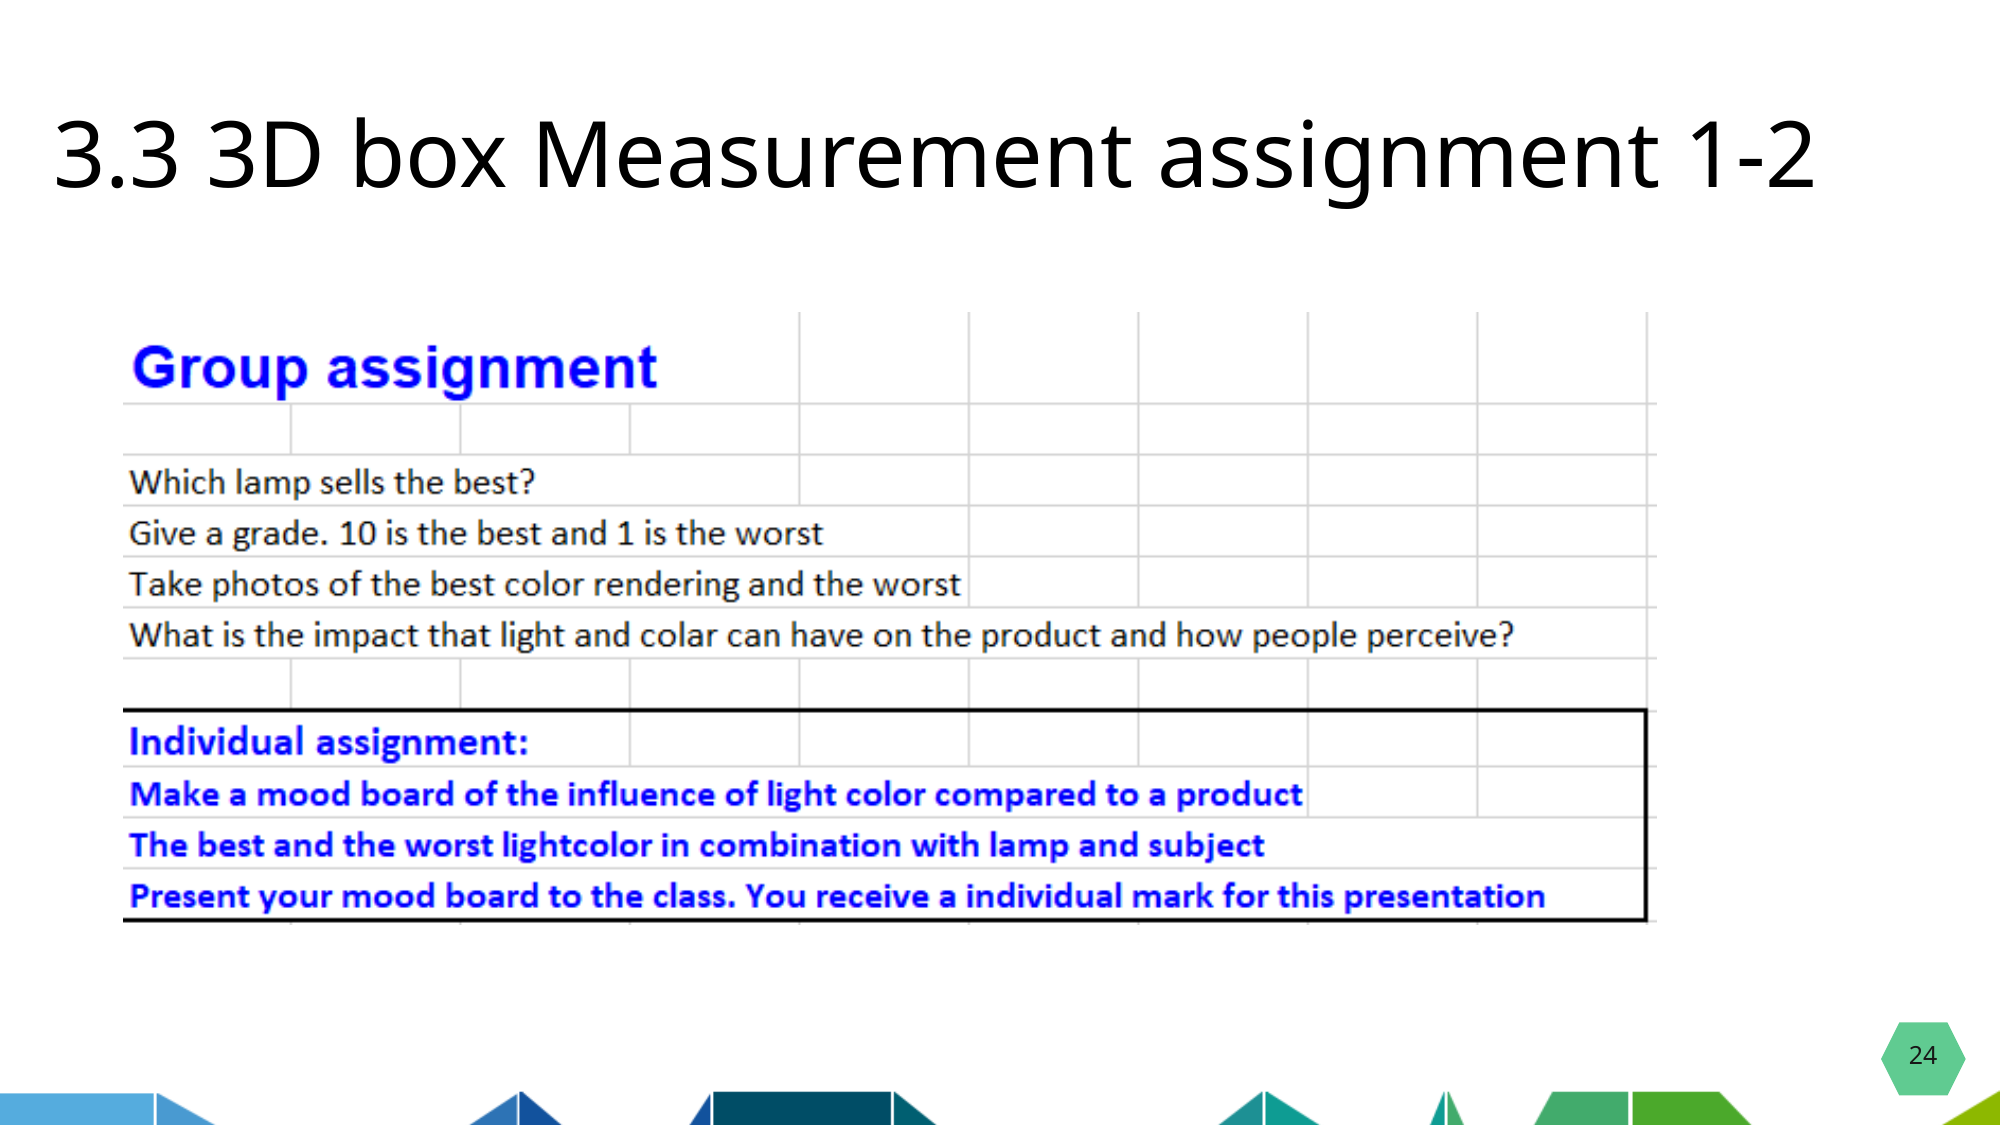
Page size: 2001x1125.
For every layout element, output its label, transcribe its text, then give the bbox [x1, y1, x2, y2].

title 3.3 3D box Measurement assignment 1-2 [38, 38, 1962, 278]
picture [0, 1086, 2000, 1125]
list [123, 312, 1657, 925]
slide_number 24 [1884, 1026, 1962, 1087]
